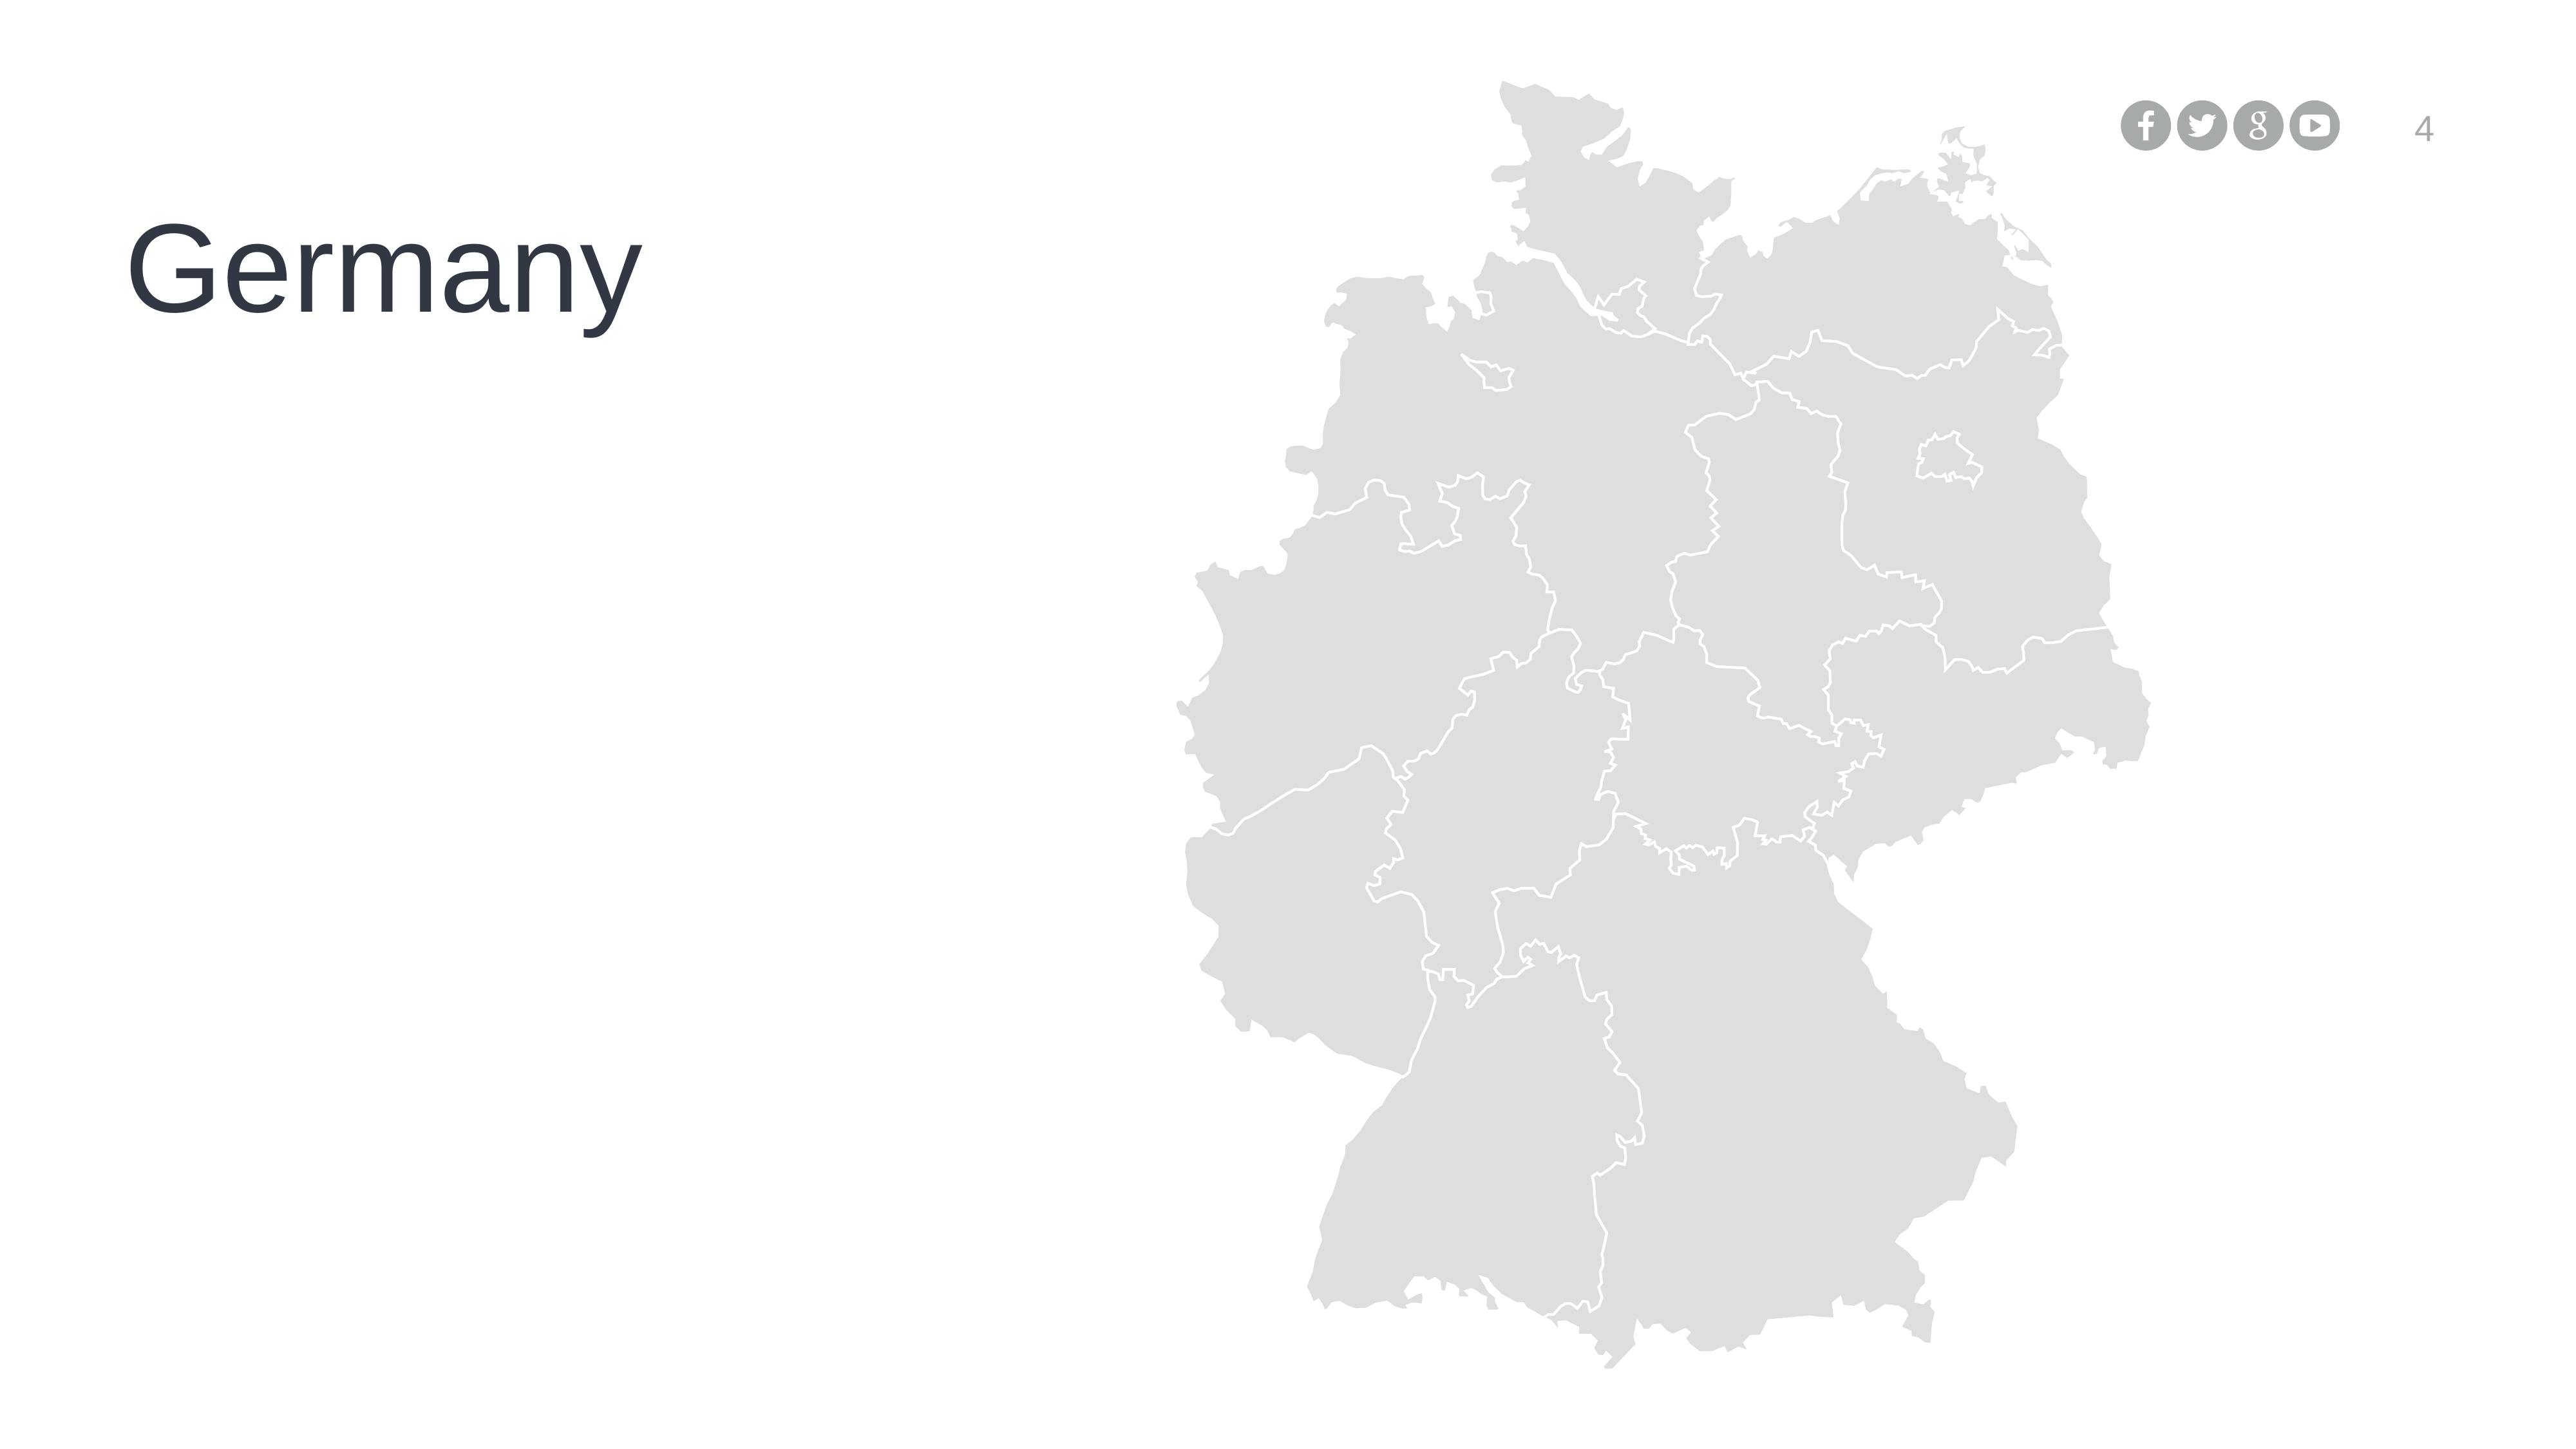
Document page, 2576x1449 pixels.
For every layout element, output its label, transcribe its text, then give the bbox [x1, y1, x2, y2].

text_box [1175, 79, 2154, 1370]
title Germany [117, 178, 1170, 415]
slide_number 4 [2407, 97, 2445, 156]
